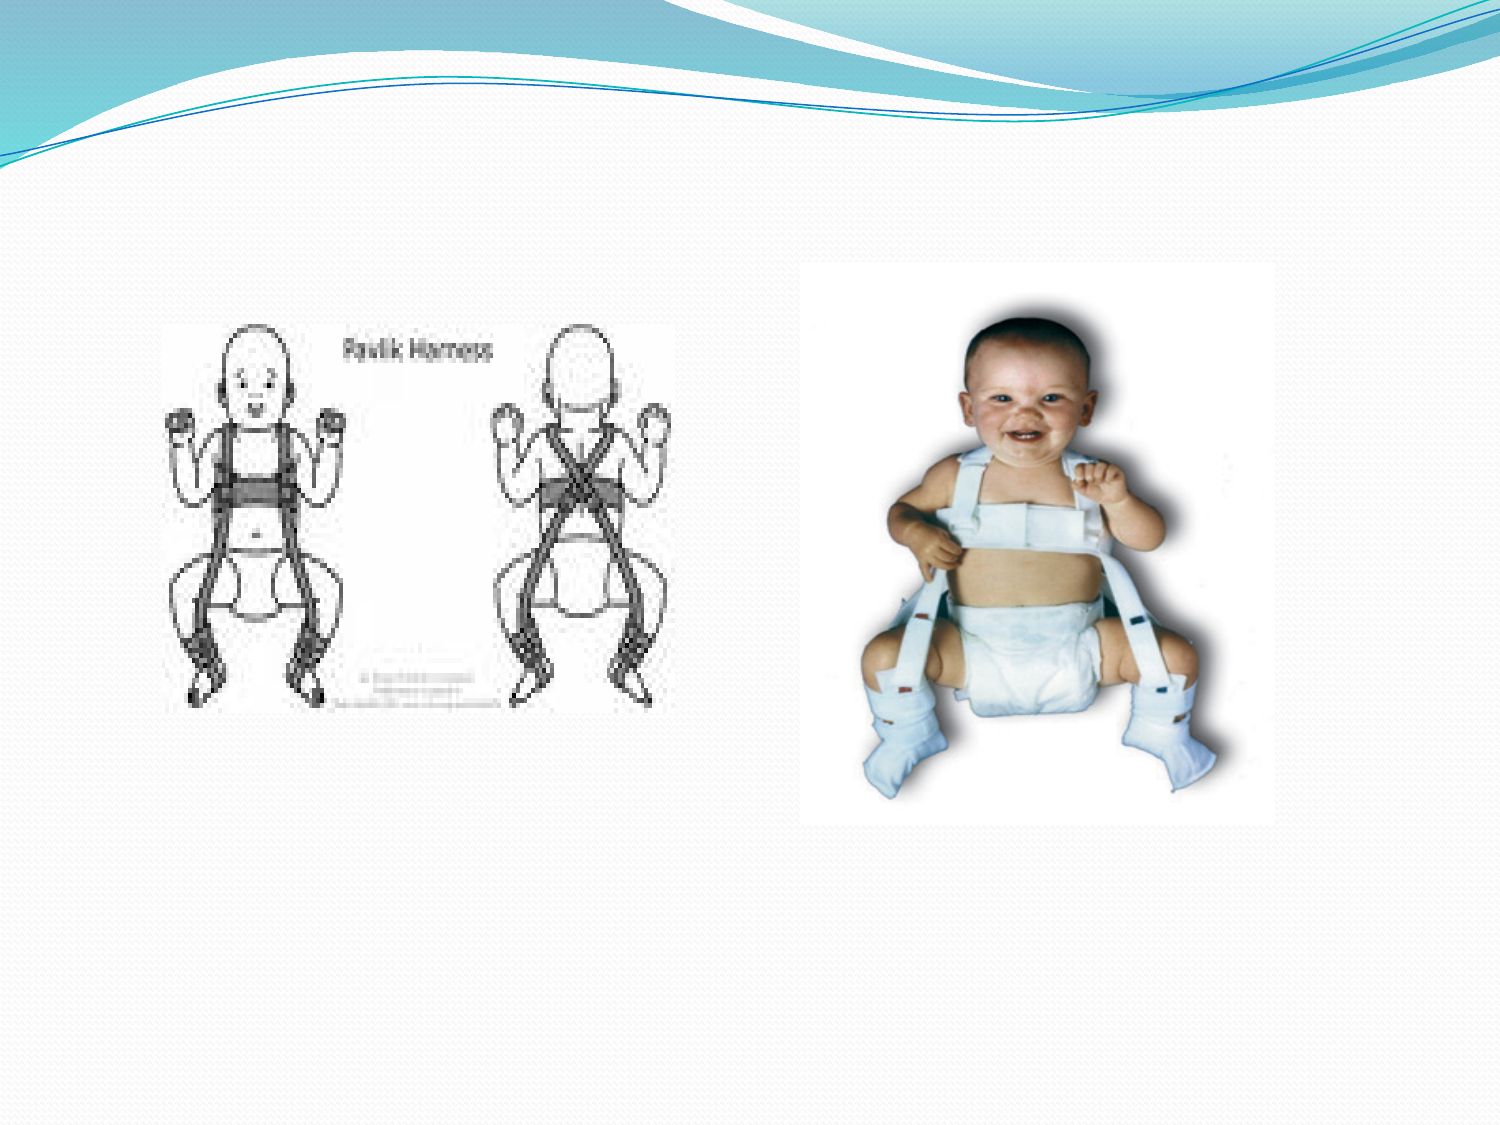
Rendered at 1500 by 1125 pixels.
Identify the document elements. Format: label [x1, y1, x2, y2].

picture [799, 262, 1276, 826]
picture [162, 324, 676, 713]
